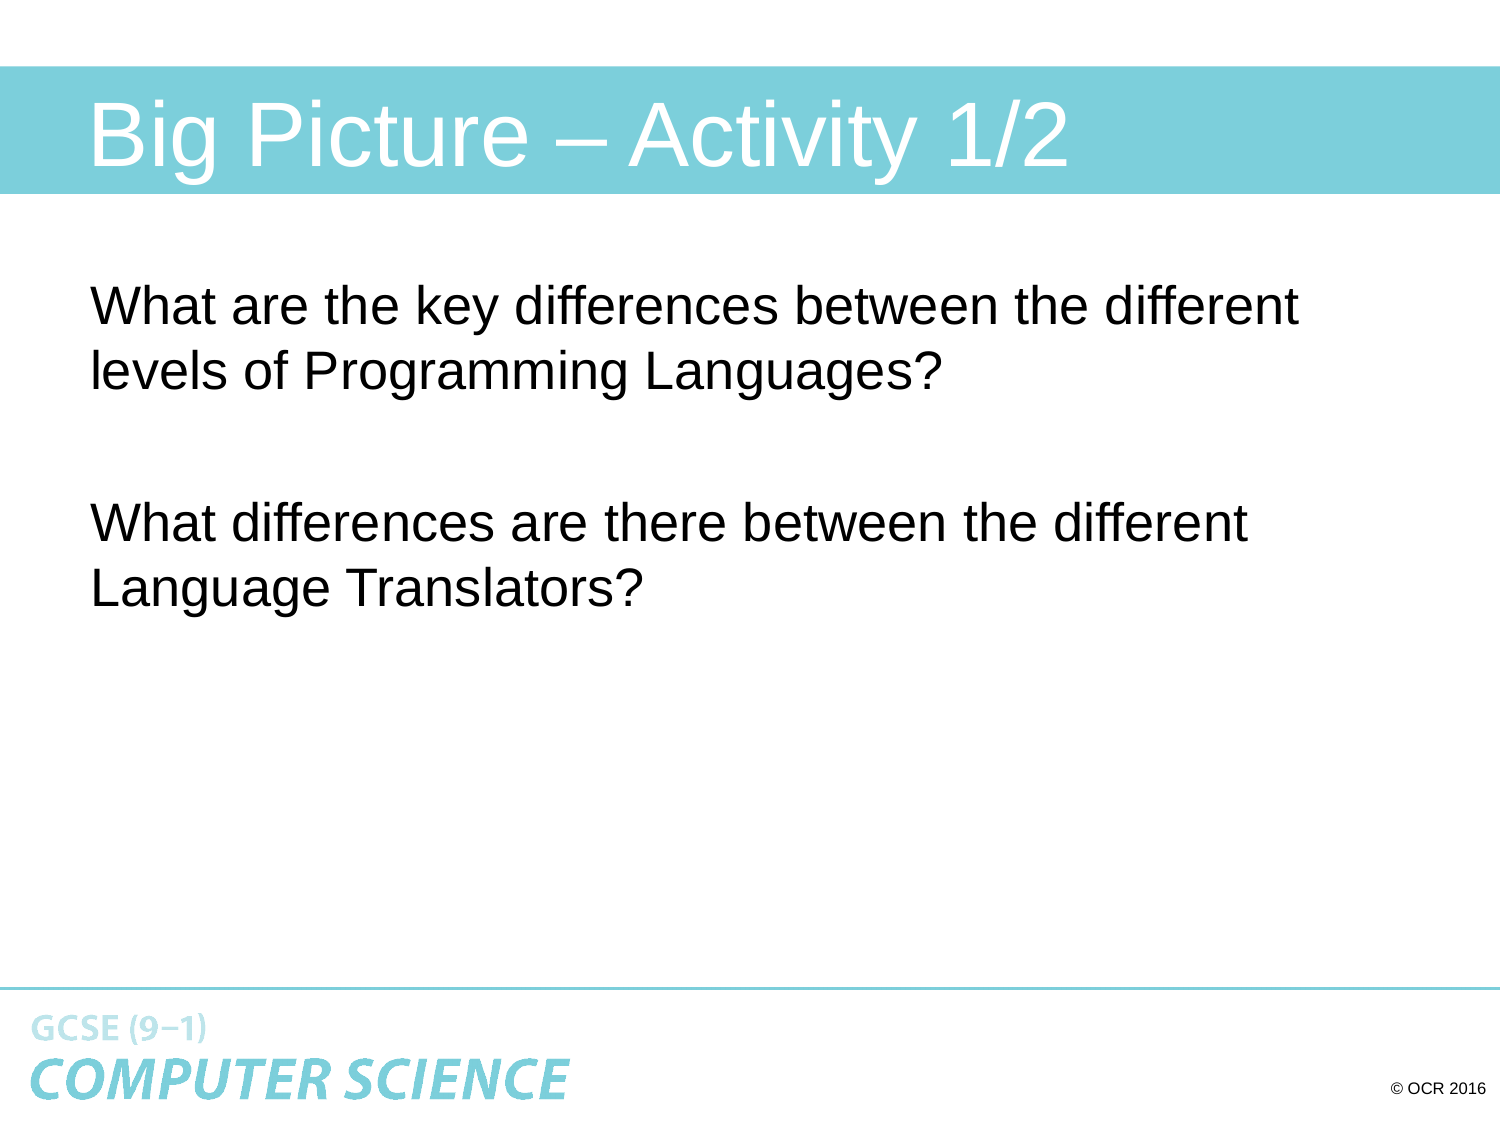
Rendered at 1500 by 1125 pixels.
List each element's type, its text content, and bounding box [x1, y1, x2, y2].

list What are the key differences between the different levels of Programming Languages? What differences are there between the different Language Translators? [75, 262, 1425, 870]
title Big Picture – Activity 1/2 [0, 66, 1500, 194]
picture [0, 987, 1500, 1124]
